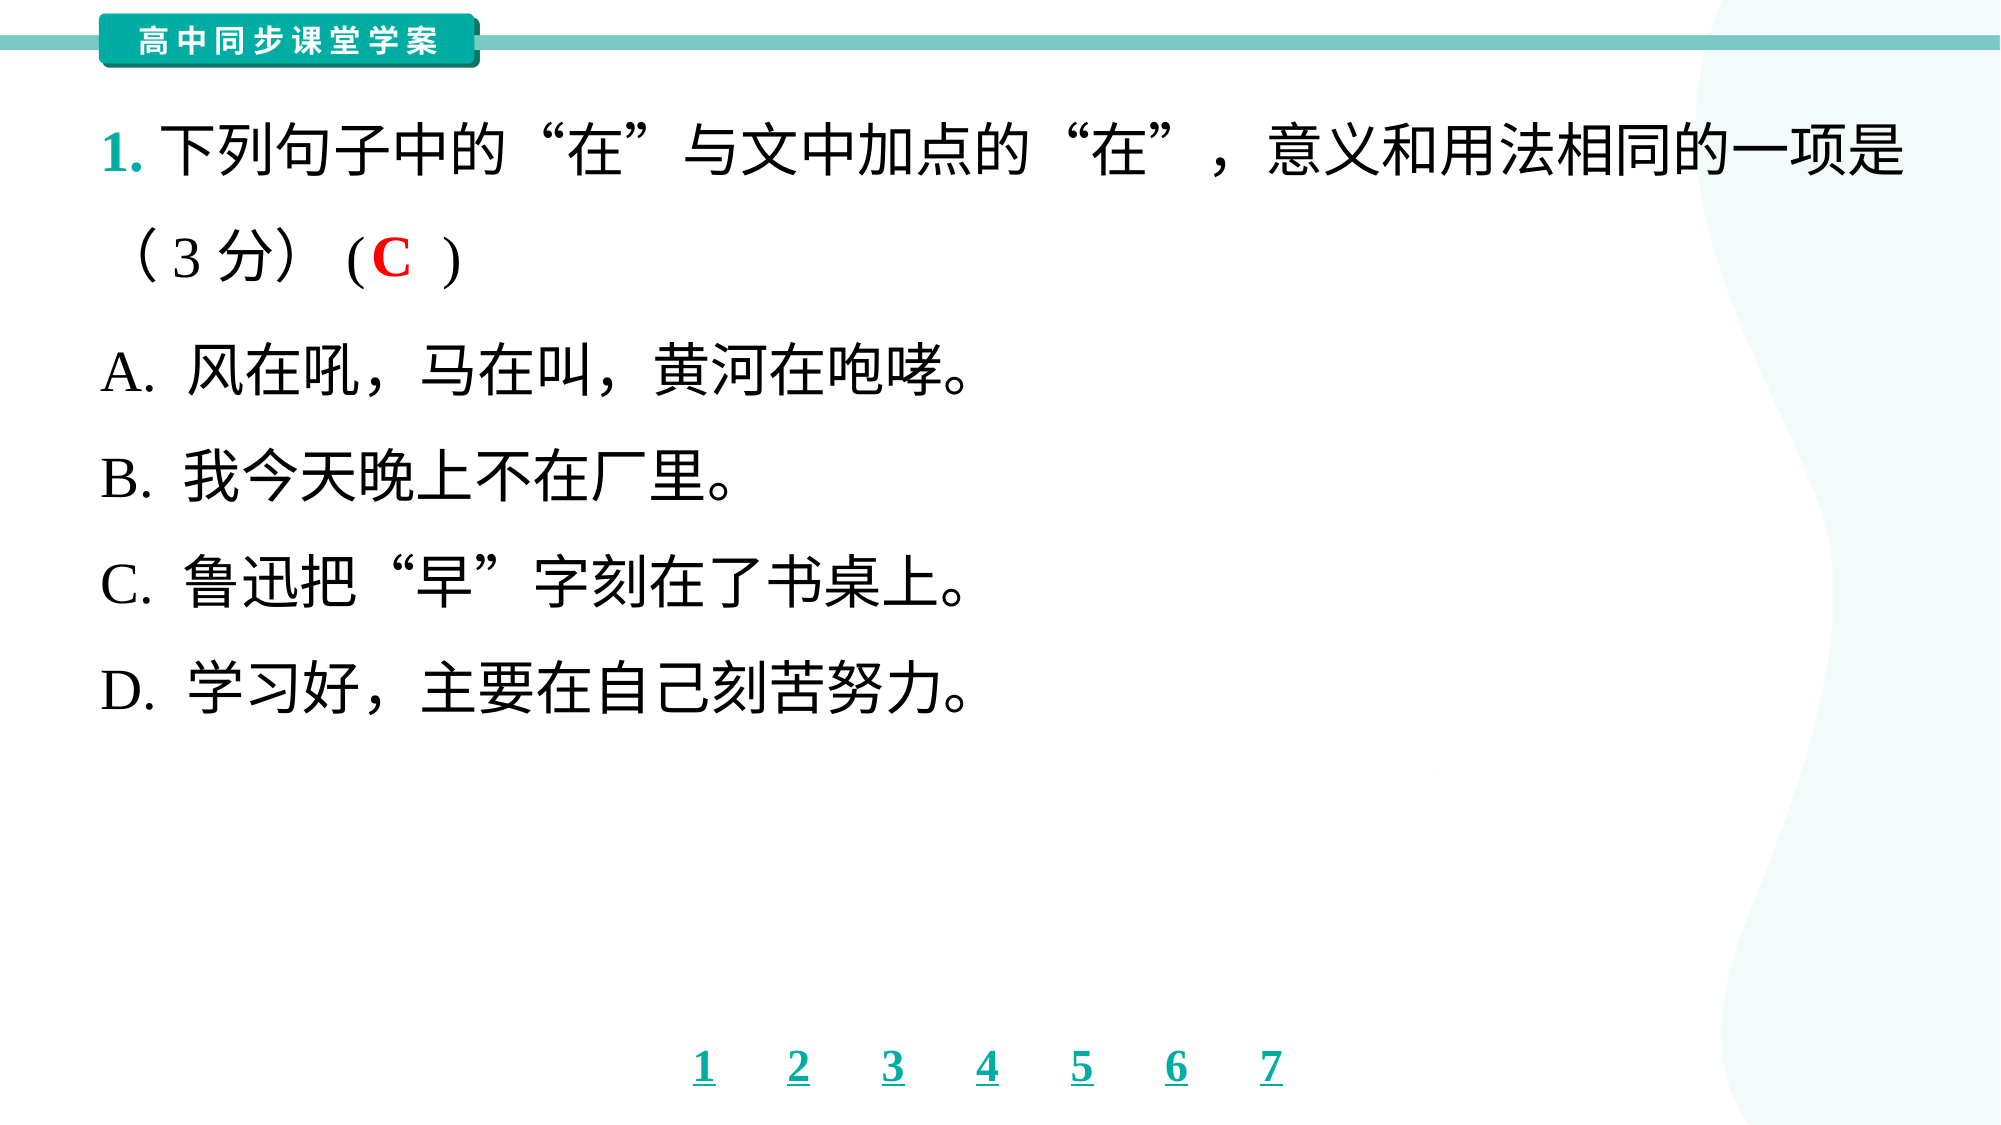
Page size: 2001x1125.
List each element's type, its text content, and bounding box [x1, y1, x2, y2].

text_box 1.下列句子中的“在”与文中加点的“在”，意义和用法相同的一项是 （3分）( ) [100, 76, 1899, 290]
text_box C [350, 184, 435, 289]
text_box A. 风在吼，马在叫，黄河在咆哮。 B. 我今天晚上不在厂里。 C. 鲁迅把“早”字刻在了书桌上。 D. 学习好，主要在自己刻苦努力。 [100, 296, 1899, 722]
picture [0, 0, 2000, 1125]
